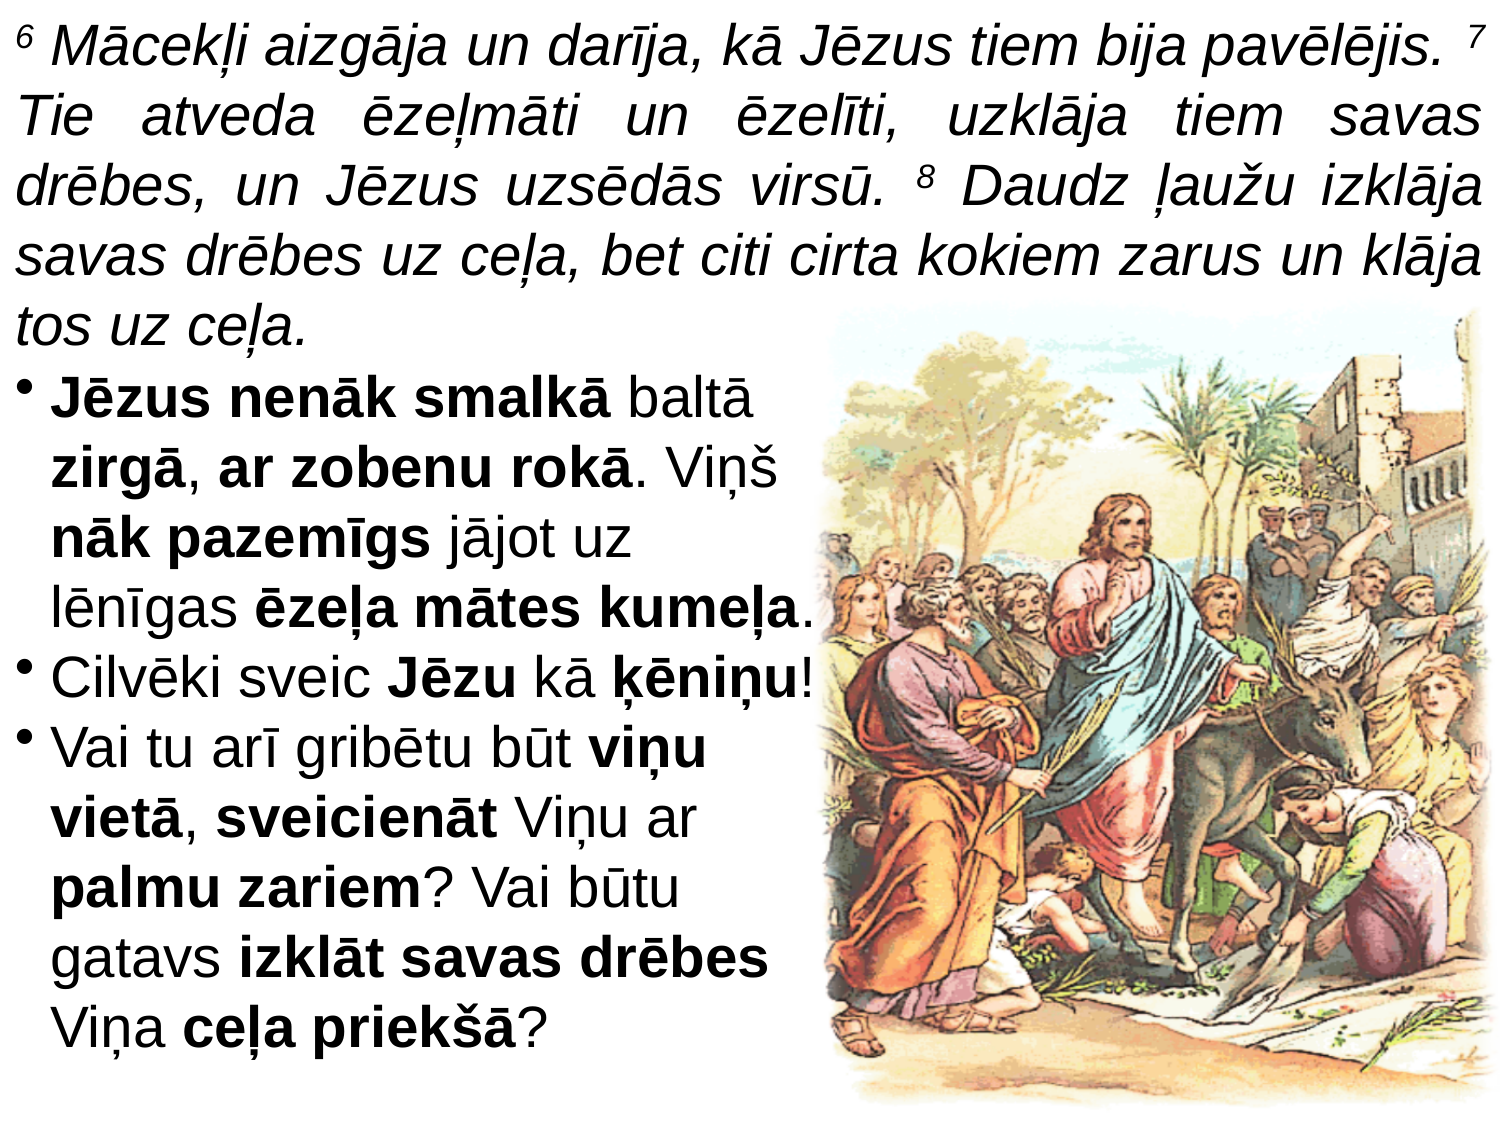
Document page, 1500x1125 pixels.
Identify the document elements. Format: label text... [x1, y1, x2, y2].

picture [808, 285, 1500, 1125]
list 6 Mācekļi aizgāja un darīja, kā Jēzus tiem bija pavēlējis. 7 Tie atveda ēzeļmāti un ēzelīti, uzklāja tiem savas drēbes, un Jēzus uzsēdās virsū. 8 Daudz ļaužu izklāja savas drēbes uz ceļa, bet citi cirta kokiem zarus un klāja tos uz ceļa. [0, 0, 1500, 178]
text_box Jēzus nenāk smalkā baltā zirgā, ar zobenu rokā. Viņš nāk pazemīgs jājot uz lēnīgas ēzeļa mātes kumeļa. Cilvēki sveic Jēzu kā ķēniņu! Vai tu arī gribētu būt viņu vietā, sveicienāt Viņu ar palmu zariem? Vai būtu gatavs izklāt savas drēbes Viņa ceļa priekšā? [0, 351, 803, 1067]
